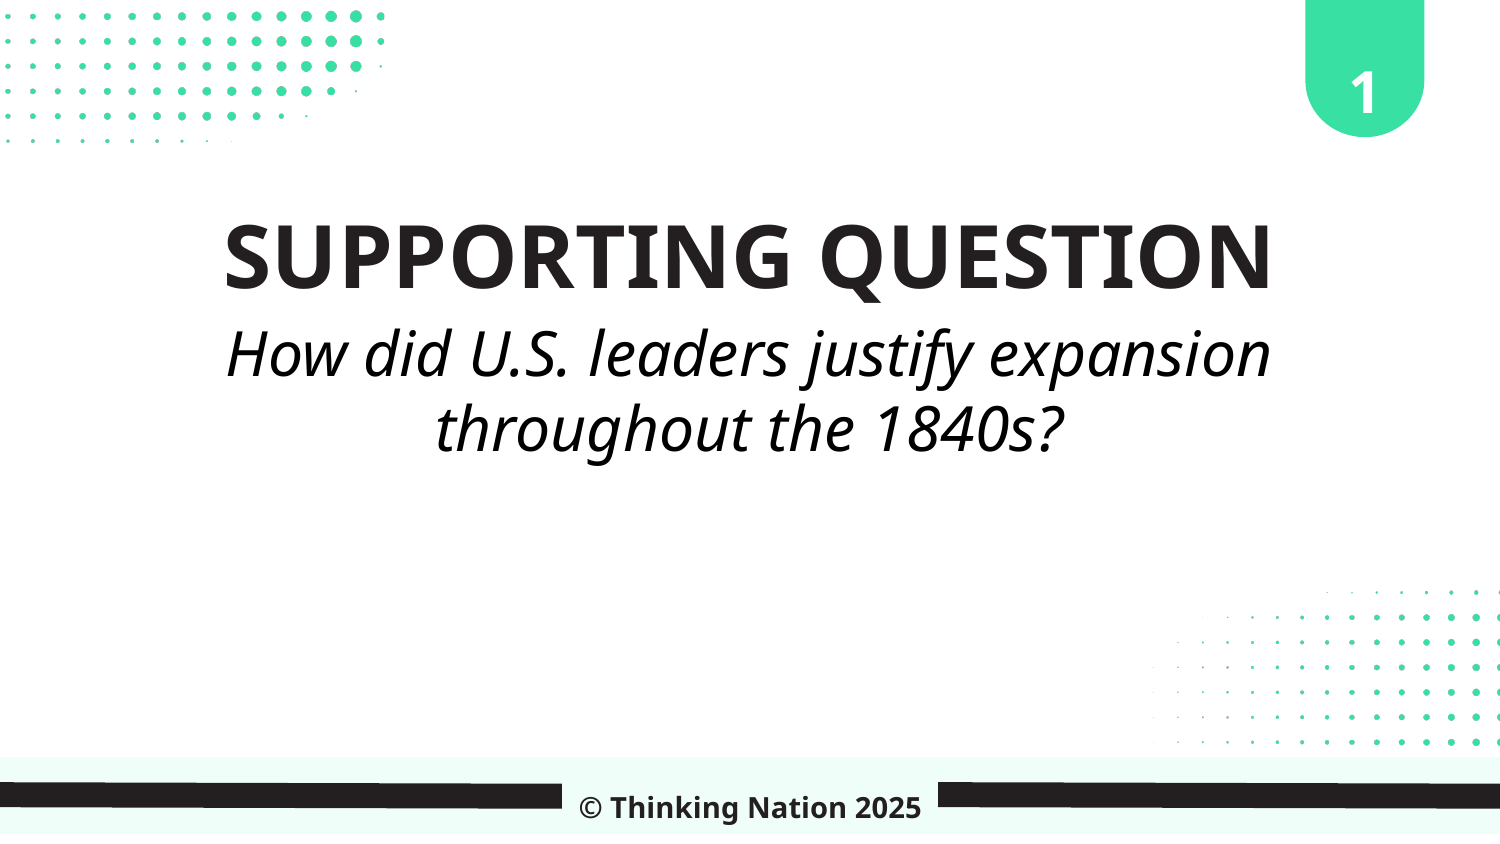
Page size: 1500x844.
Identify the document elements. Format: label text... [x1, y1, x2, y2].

text_box SUPPORTING QUESTION [209, 159, 1291, 307]
text_box How did U.S. leaders justify expansion throughout the 1840s? [146, 262, 1353, 515]
text_box [0, 0, 385, 144]
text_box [1300, 0, 1430, 138]
text_box [1128, 590, 1500, 755]
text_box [0, 756, 1500, 835]
